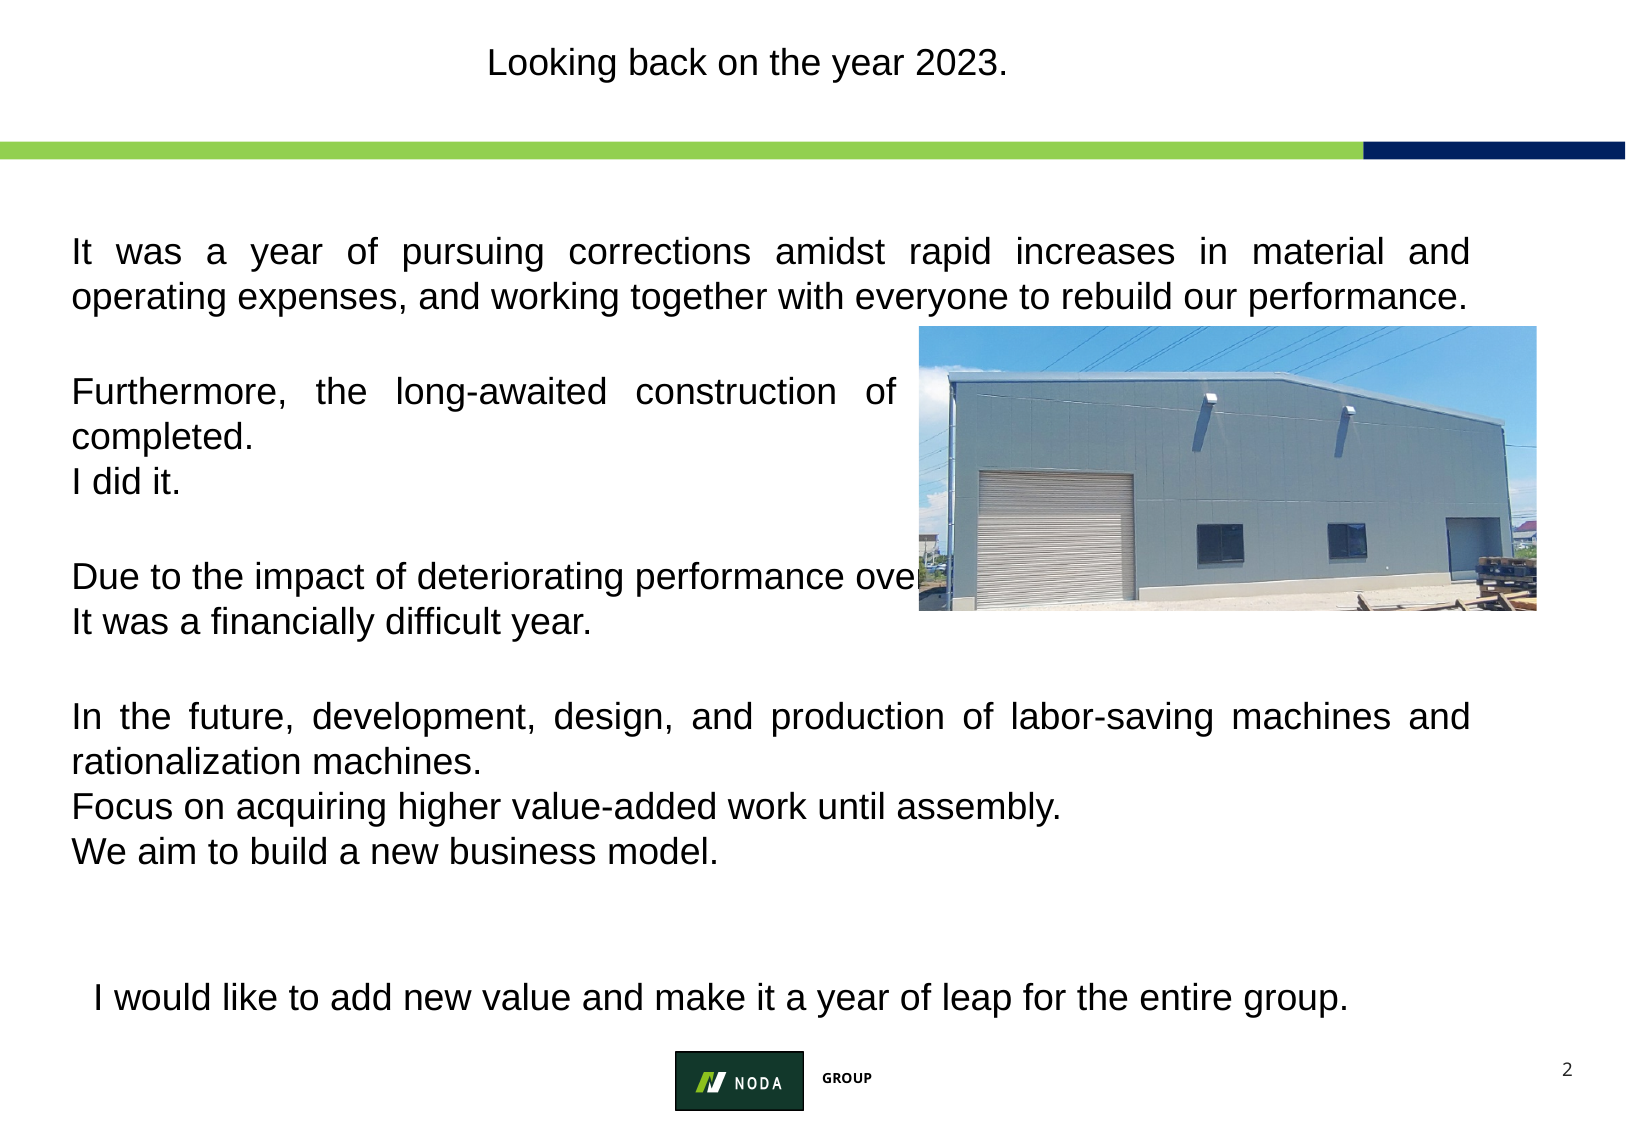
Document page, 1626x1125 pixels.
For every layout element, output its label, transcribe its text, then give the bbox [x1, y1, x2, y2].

text_box Looking back on the year 2023. [472, 30, 1024, 91]
text_box It was a year of pursuing corrections amidst rapid increases in material and operating expenses, and working together with everyone to rebuild our performance. Furthermore, the long-awaited construction of the assembly plant has been completed. I did it. Due to the impact of deteriorating performance over the past 2 years. It was a financially difficult year. In the future, development, design, and production of labor-saving machines and rationalization machines. Focus on acquiring higher value-added work until assembly. We aim to build a new business model. I would like to add new value and make it a year of leap for the entire group. [56, 219, 1486, 1025]
picture [675, 1051, 804, 1111]
slide_number 1 [1557, 1061, 1591, 1083]
picture [918, 326, 1537, 612]
